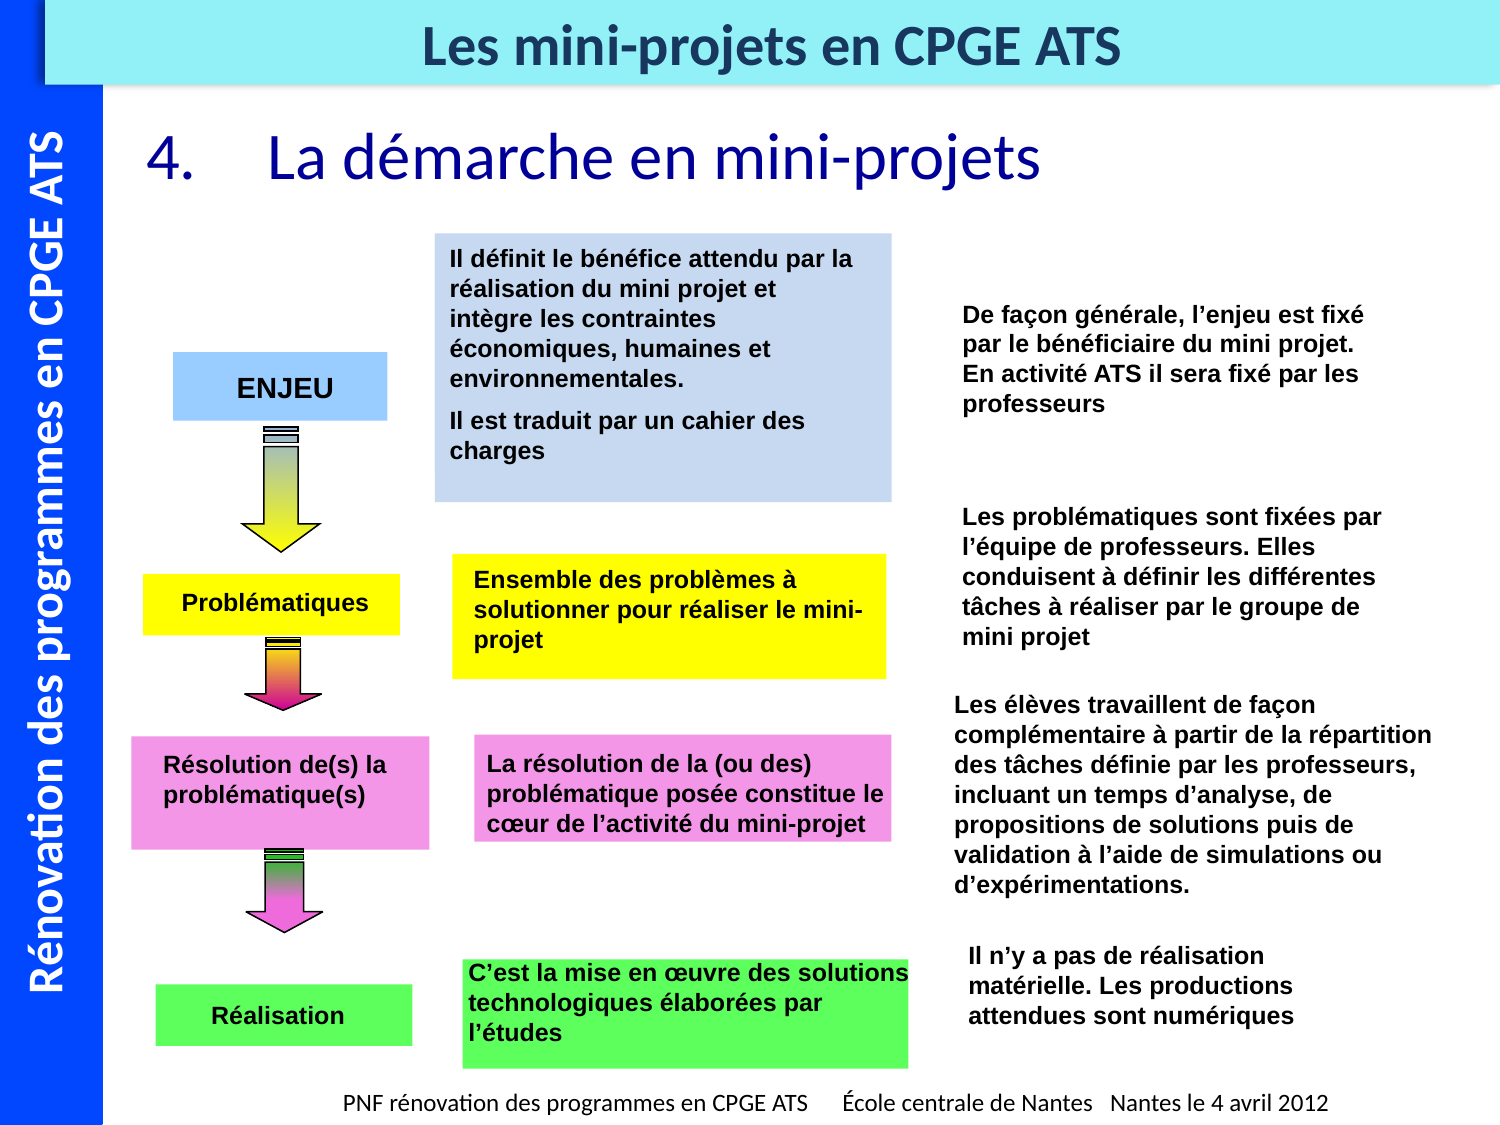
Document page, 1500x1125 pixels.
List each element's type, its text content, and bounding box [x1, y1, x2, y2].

text_box C’est la mise en œuvre des solutions technologiques élaborées par l’études [453, 949, 944, 1054]
text_box De façon générale, l’enjeu est fixé par le bénéficiaire du mini projet. En activité ATS il sera fixé par les professeurs [947, 290, 1409, 426]
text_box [145, 575, 411, 634]
title La démarche en mini-projets [131, 105, 1407, 200]
text_box Les problématiques sont fixées par l’équipe de professeurs. Elles conduisent à définir les différentes tâches à réaliser par le groupe de mini projet [956, 492, 1413, 658]
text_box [437, 236, 890, 501]
text_box [462, 1054, 909, 1069]
text_box [245, 862, 323, 933]
text_box [265, 854, 304, 860]
text_box [244, 649, 322, 711]
text_box Les élèves travaillent de façon complémentaire à partir de la répartition des tâches définie par les professeurs, incluant un temps d’analyse, de propositions de solutions puis de validation à l’aide de simulations ou d’expérimentations. [954, 688, 1461, 899]
text_box [242, 446, 320, 553]
text_box La résolution de la (ou des) problématique posée constitue le cœur de l’activité du mini-projet [471, 739, 954, 845]
text_box [131, 736, 430, 850]
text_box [175, 353, 386, 419]
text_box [157, 986, 411, 1044]
text_box Résolution de(s) la problématique(s) [148, 741, 428, 816]
text_box [263, 434, 299, 443]
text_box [455, 556, 892, 678]
text_box [474, 734, 892, 739]
text_box Il n’y a pas de réalisation matérielle. Les productions attendues sont numériques [962, 932, 1363, 1037]
